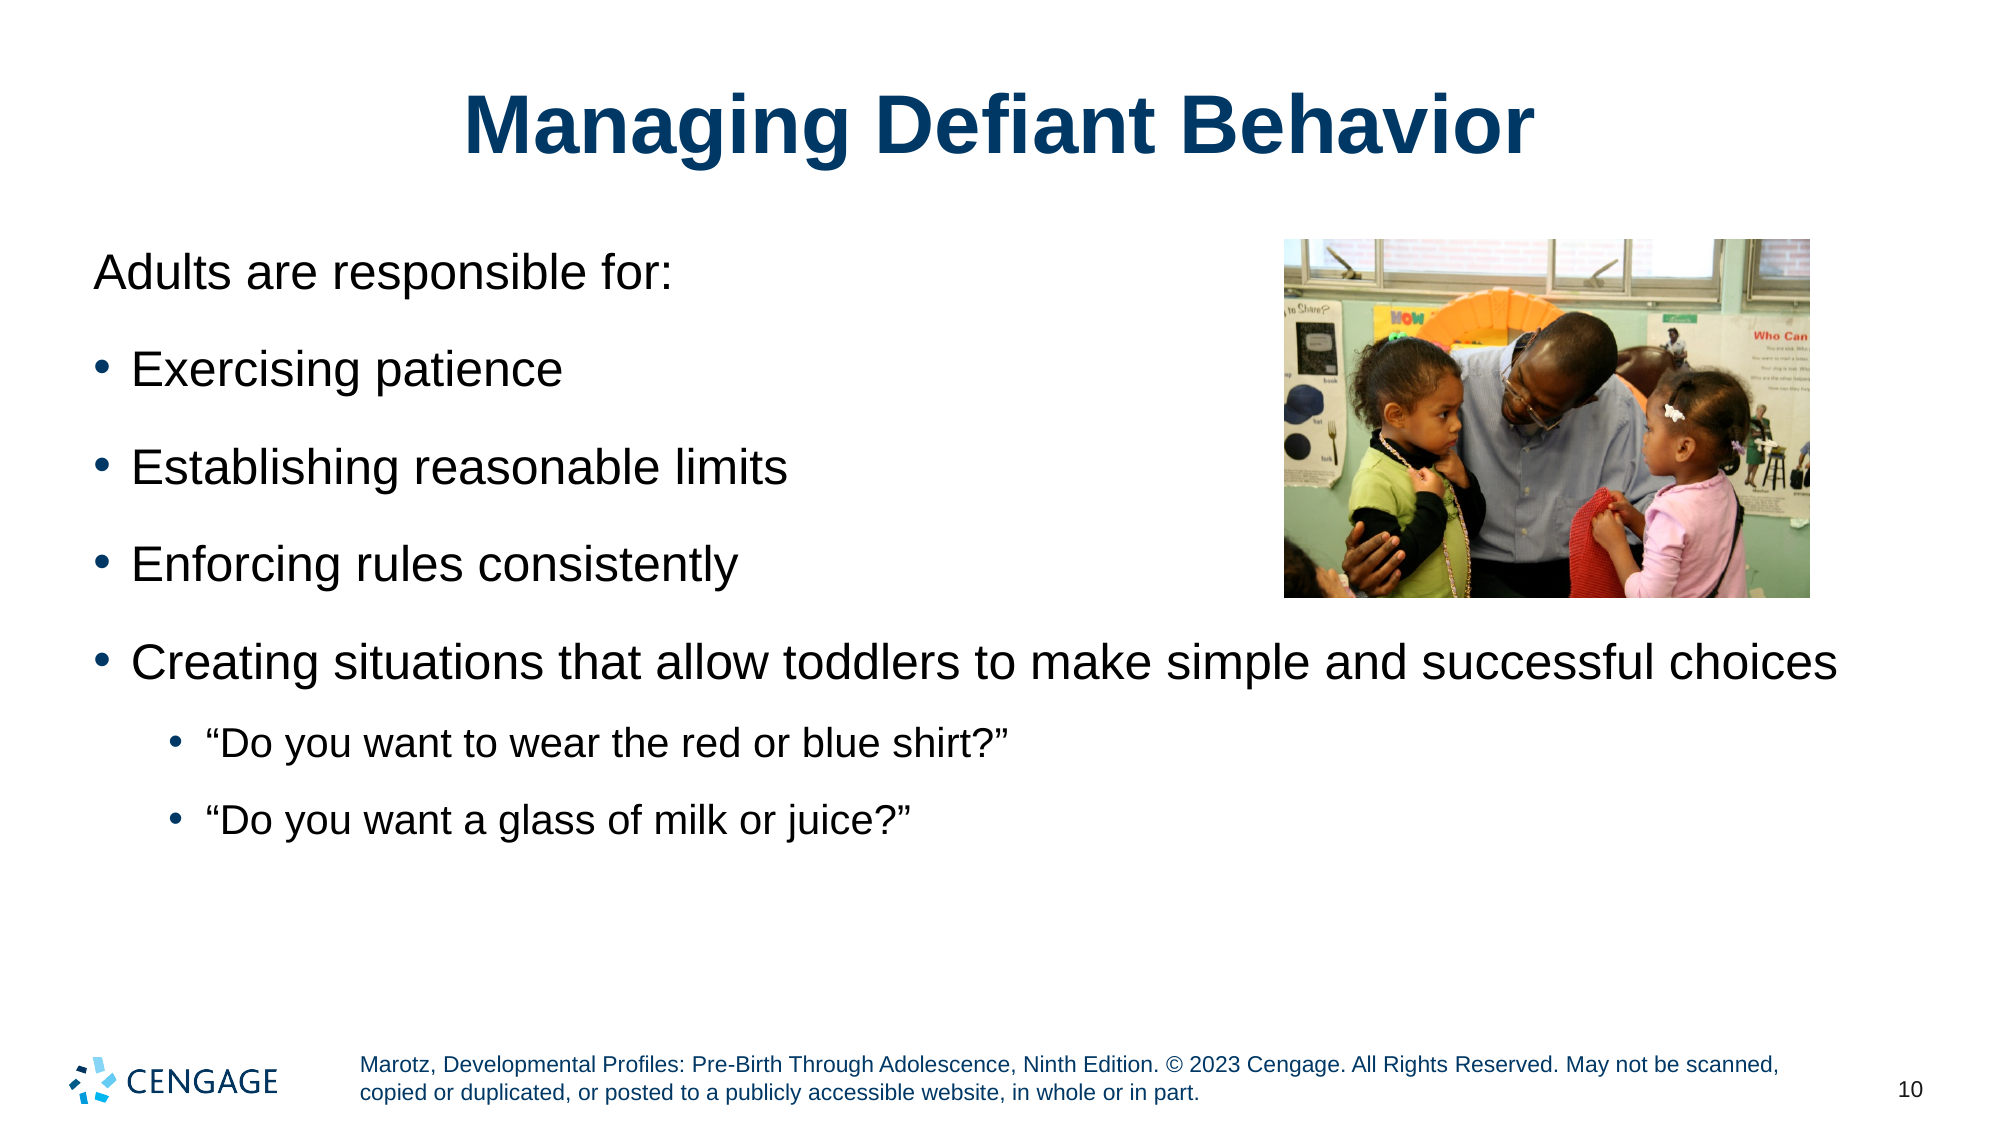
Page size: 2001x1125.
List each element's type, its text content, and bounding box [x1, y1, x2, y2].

picture [69, 1057, 277, 1104]
title Managing Defiant Behavior [78, 36, 1923, 217]
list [1284, 239, 1810, 598]
list Adults are responsible for: Exercising patience Establishing reasonable limits Enforcing rules consistently Creating situations that allow toddlers to make simple and successful choices “Do you want to wear the red or blue shirt?” “Do you want a glass of milk or juice?” [78, 239, 1923, 1016]
